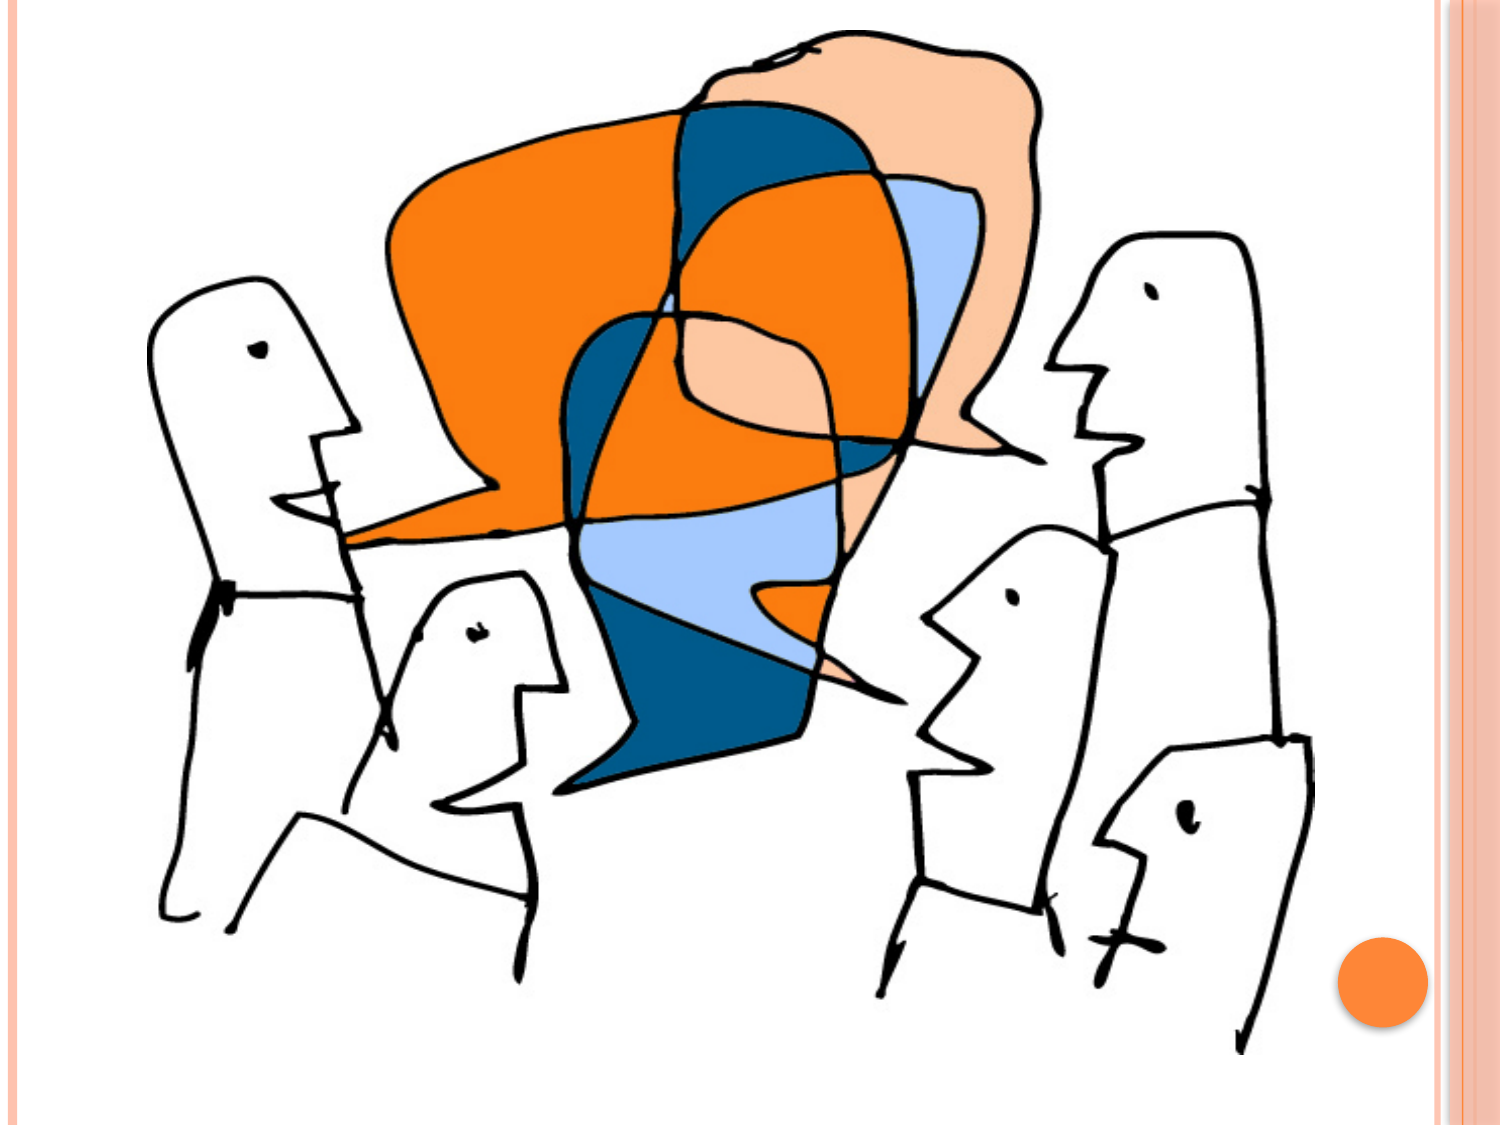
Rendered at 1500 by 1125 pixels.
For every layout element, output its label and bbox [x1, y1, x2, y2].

picture [147, 30, 1315, 1055]
